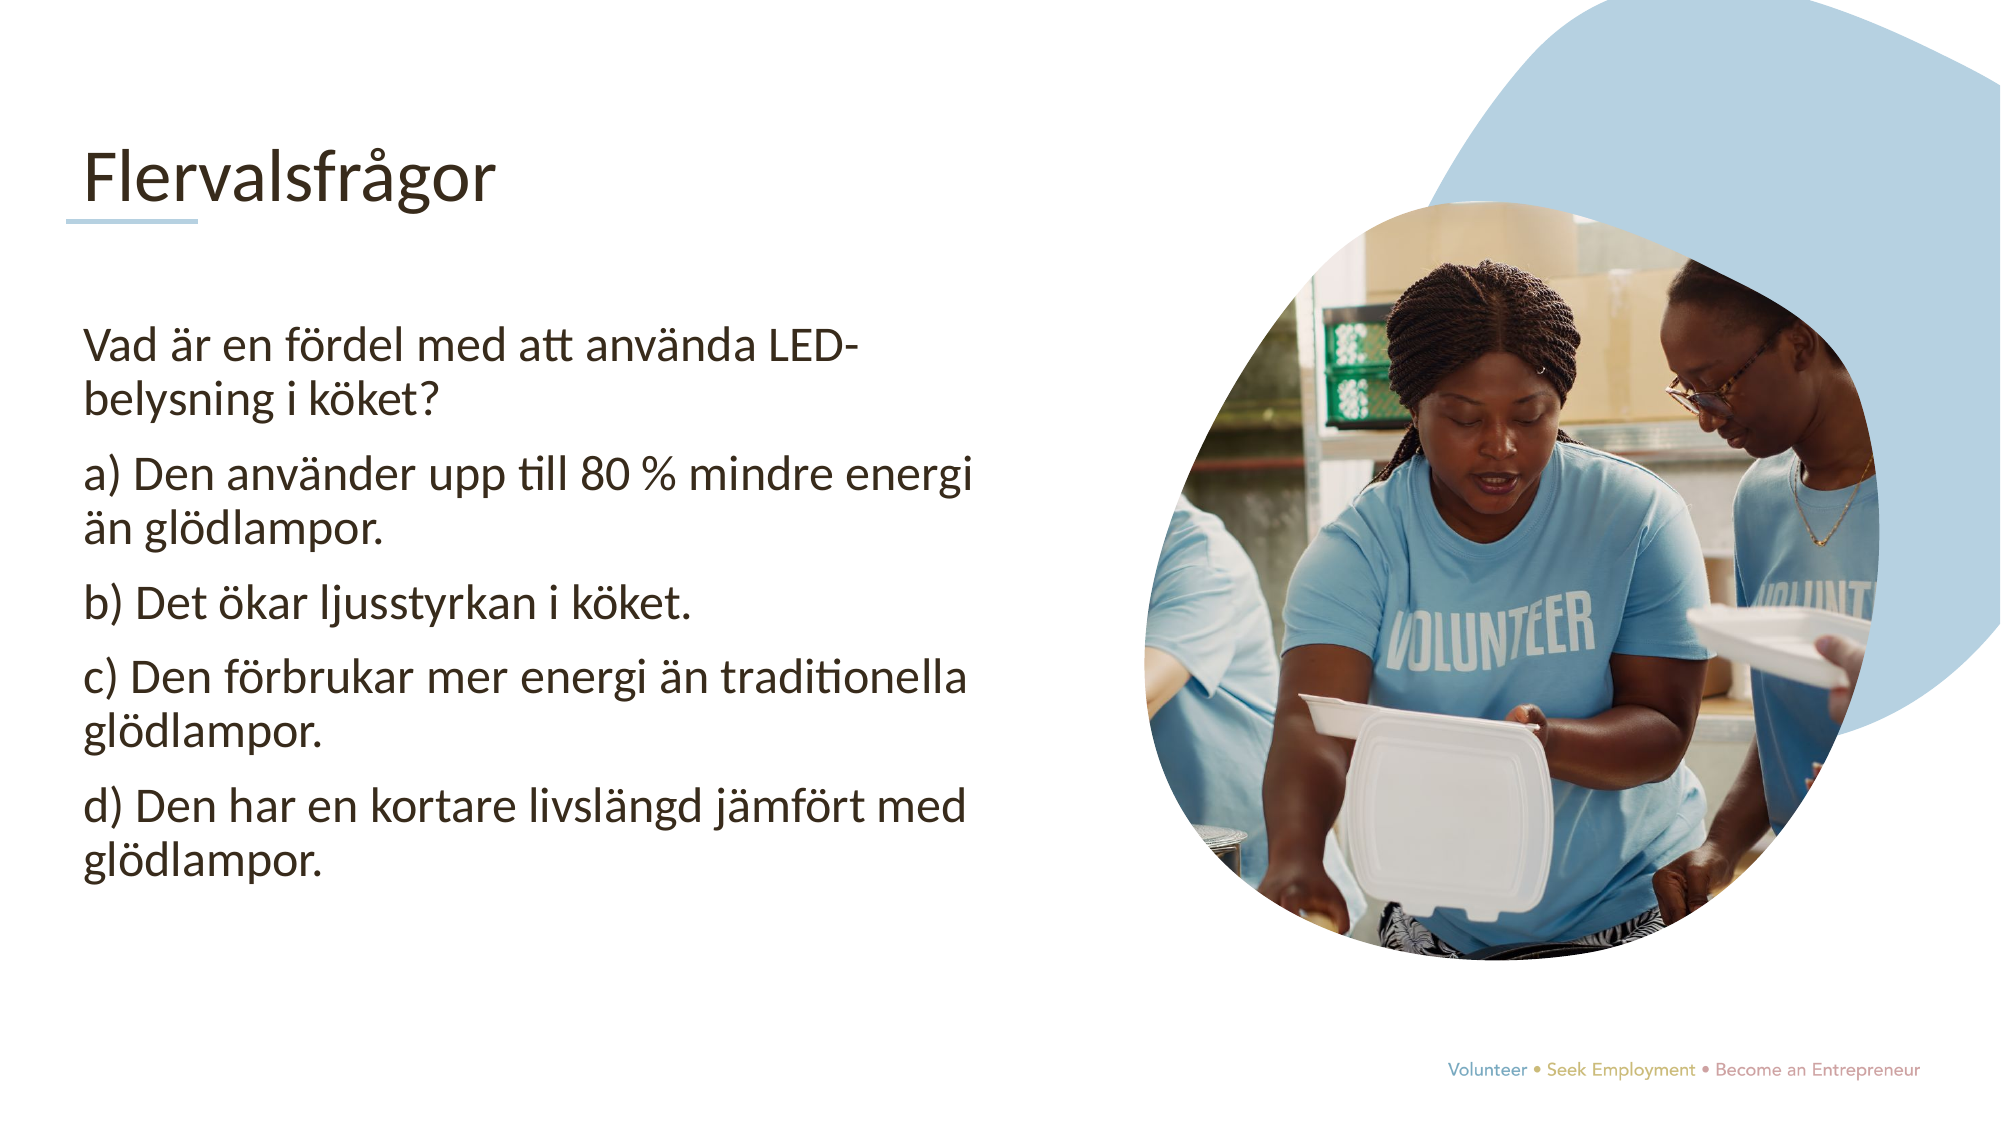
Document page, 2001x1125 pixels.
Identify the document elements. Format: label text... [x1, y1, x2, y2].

picture [1418, 1046, 1971, 1103]
text_box Vad är en fördel med att använda LED-belysning i köket? a) Den använder upp till 80 % mindre energi än glödlampor. b) Det ökar ljusstyrkan i köket. c) Den förbrukar mer energi än traditionella glödlampor. d) Den har en kortare livslängd jämfört med glödlampor. [68, 311, 1035, 1071]
text_box Flervalsfrågor [68, 129, 903, 311]
picture [1144, 200, 1880, 961]
